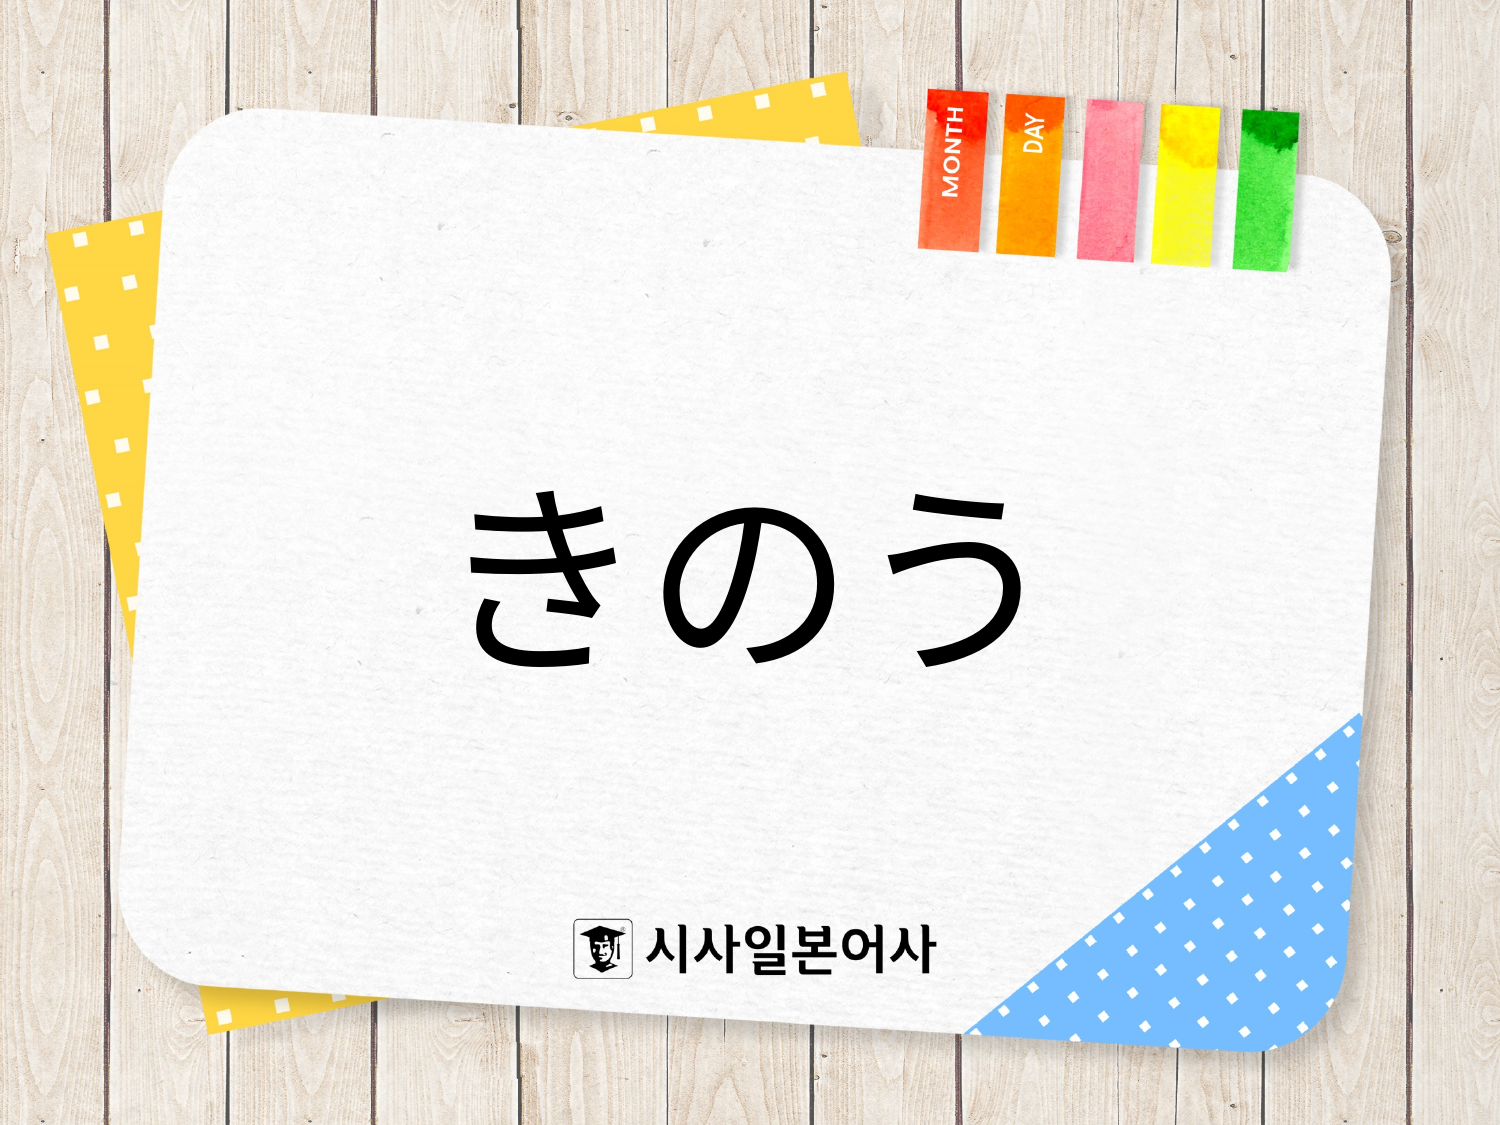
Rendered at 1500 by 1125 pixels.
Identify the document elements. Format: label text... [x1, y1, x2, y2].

picture [0, 0, 1500, 1125]
title きのう [75, 338, 1425, 811]
